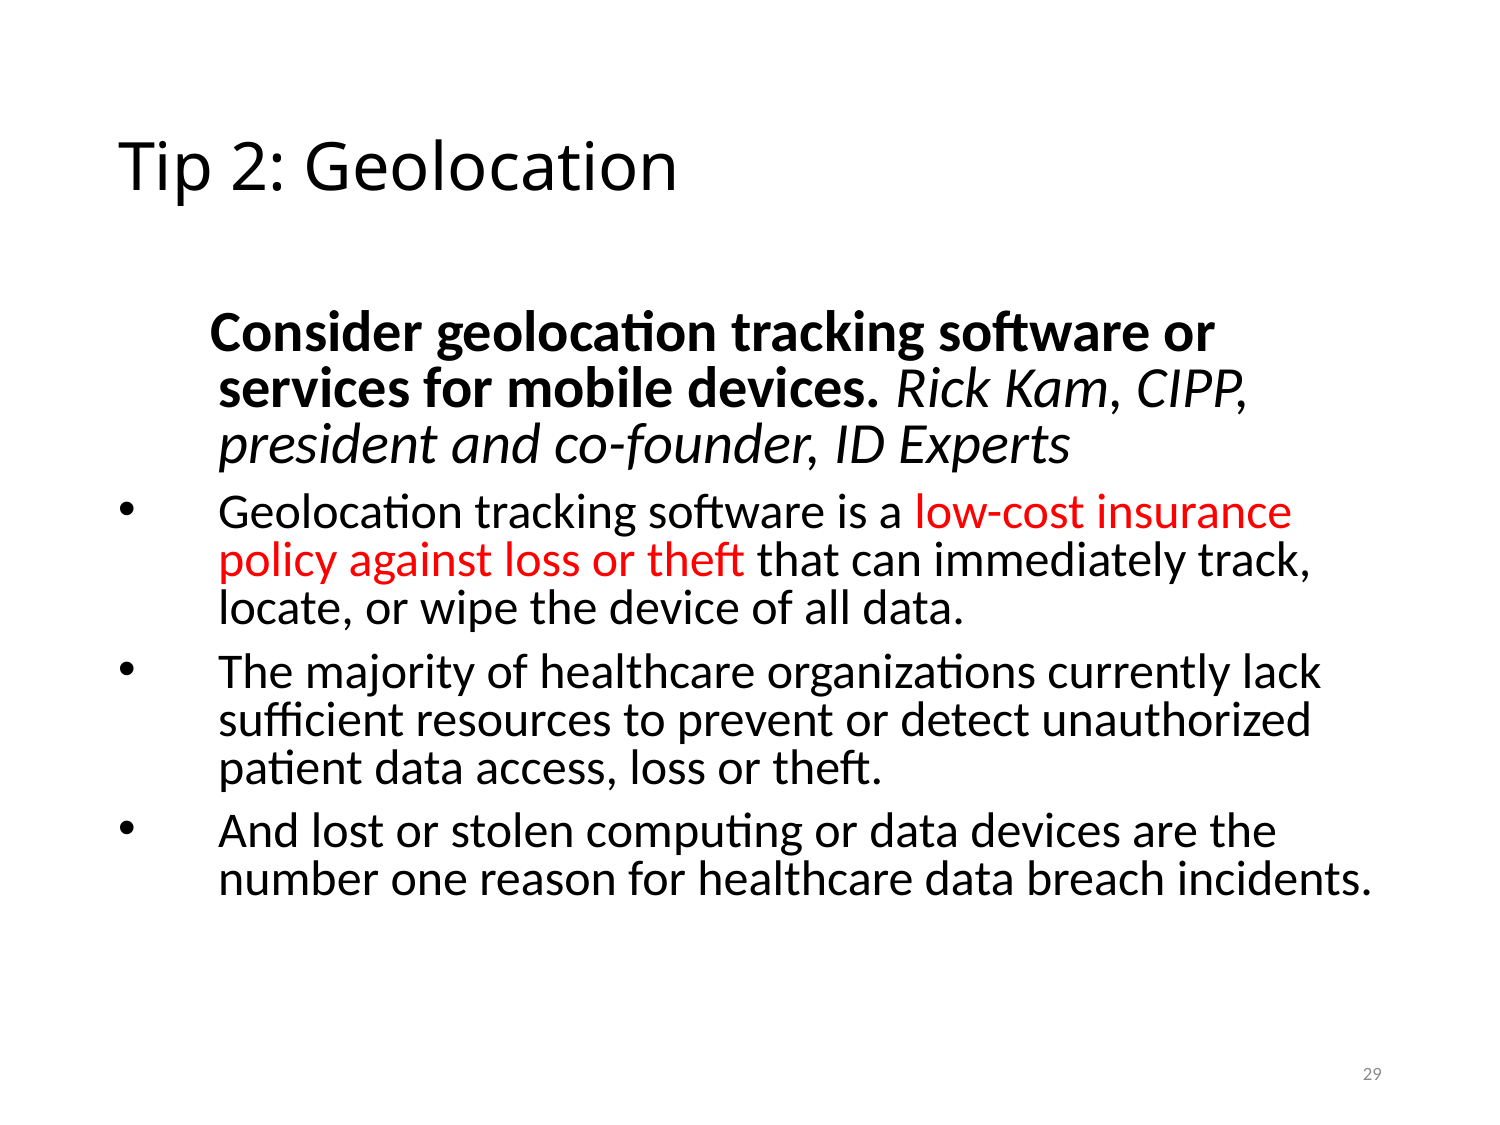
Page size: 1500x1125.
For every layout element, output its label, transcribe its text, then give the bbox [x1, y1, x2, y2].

slide_number 29 [1059, 1042, 1397, 1103]
list Consider geolocation tracking software or services for mobile devices. Rick Kam, CIPP, president and co-founder, ID Experts Geolocation tracking software is a low-cost insurance policy against loss or theft that can immediately track, locate, or wipe the device of all data. The majority of healthcare organizations currently lack sufficient resources to prevent or detect unauthorized patient data access, loss or theft. And lost or stolen computing or data devices are the number one reason for healthcare data breach incidents. [103, 299, 1397, 1014]
title Tip 2: Geolocation [103, 59, 1397, 278]
